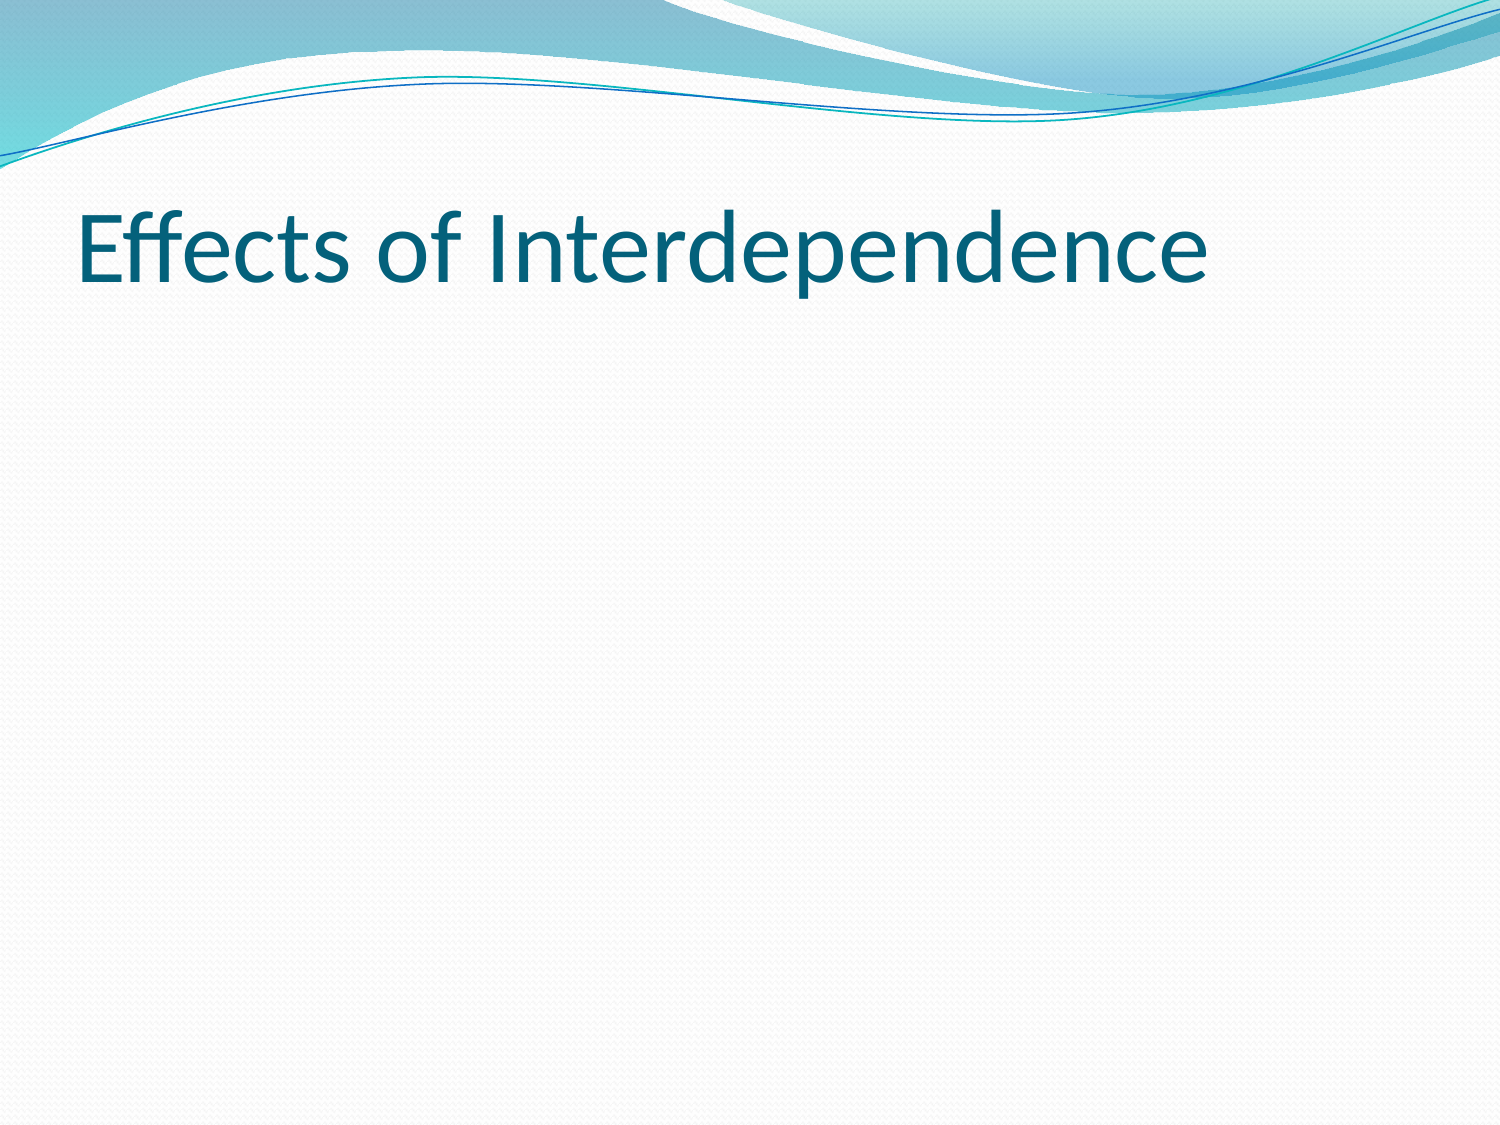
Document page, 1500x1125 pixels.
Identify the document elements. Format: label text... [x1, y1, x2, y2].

title Effects of Interdependence [75, 115, 1425, 303]
